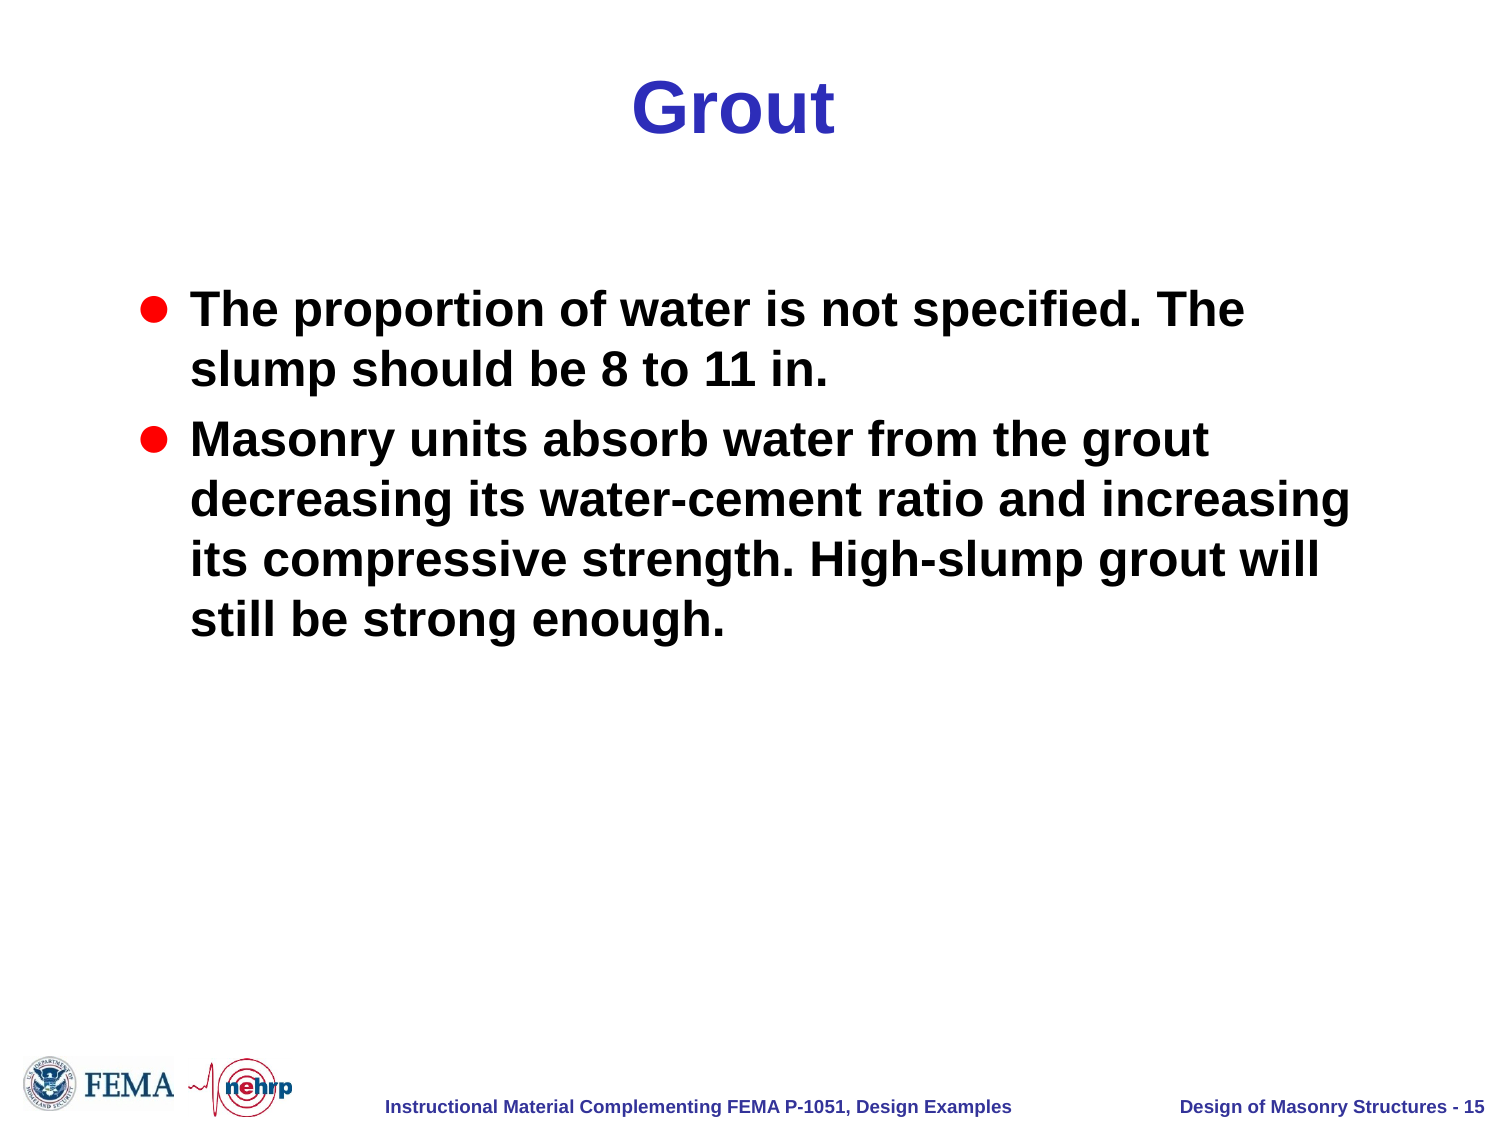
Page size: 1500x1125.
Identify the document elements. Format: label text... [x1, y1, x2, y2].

slide_number Design of Masonry Structures - 15 [1042, 1077, 1500, 1125]
list The proportion of water is not specified. The slump should be 8 to 11 in. Masonry units absorb water from the grout decreasing its water-cement ratio and increasing its compressive strength. High-slump grout will still be strong enough. [120, 268, 1380, 1021]
footer Instructional Material Complementing FEMA P-1051, Design Examples [337, 1087, 1042, 1125]
picture [23, 1056, 174, 1111]
picture [188, 1058, 292, 1117]
title Grout [44, 56, 1423, 151]
